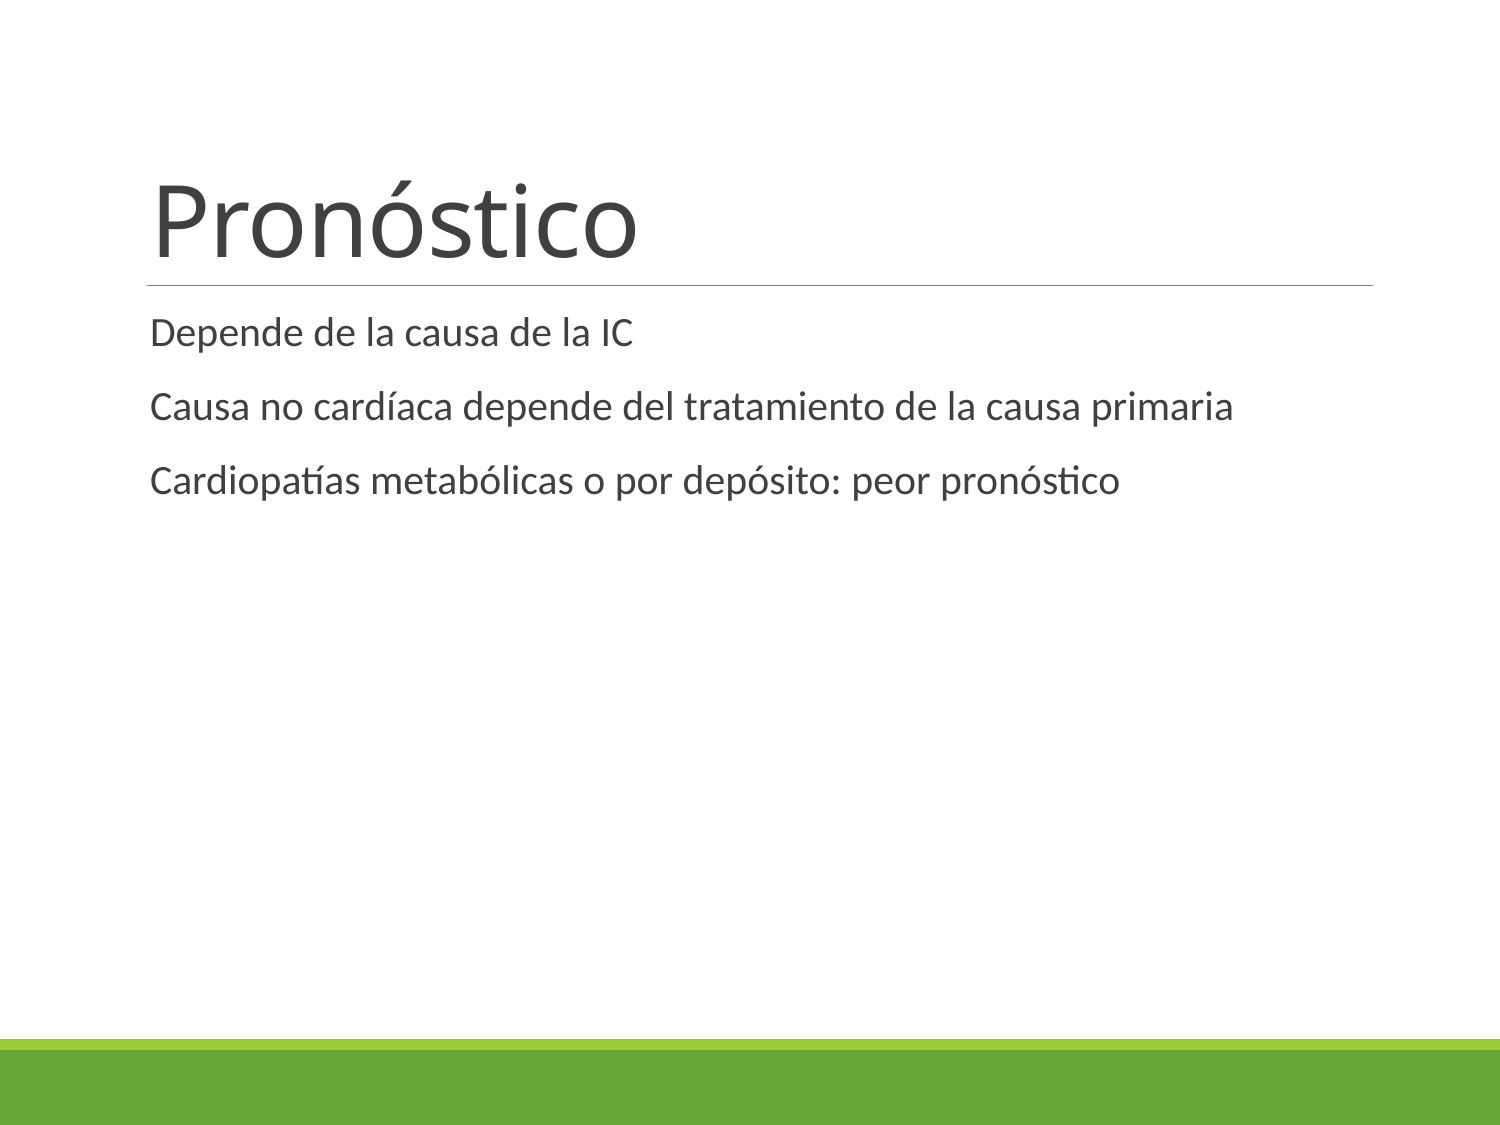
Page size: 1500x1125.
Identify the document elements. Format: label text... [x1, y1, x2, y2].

title Pronóstico [135, 47, 1373, 285]
list Depende de la causa de la IC Causa no cardíaca depende del tratamiento de la causa primaria Cardiopatías metabólicas o por depósito: peor pronóstico [135, 302, 1373, 963]
